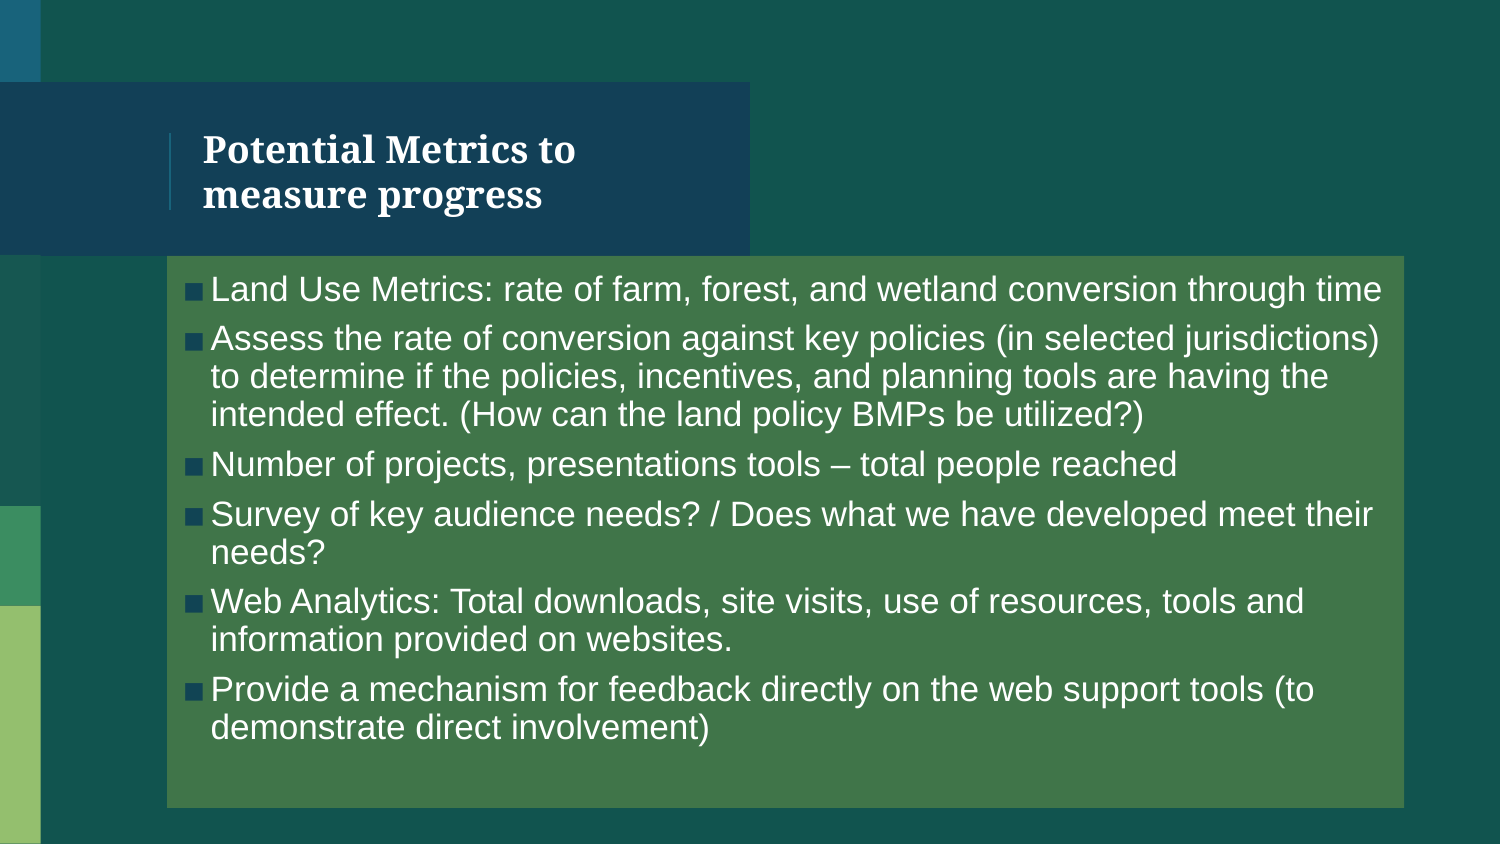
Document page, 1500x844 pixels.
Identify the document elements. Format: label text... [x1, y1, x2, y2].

text_box Land Use Metrics: rate of farm, forest, and wetland conversion through time Assess the rate of conversion against key policies (in selected jurisdictions) to determine if the policies, incentives, and planning tools are having the intended effect. (How can the land policy BMPs be utilized?) Number of projects, presentations tools – total people reached Survey of key audience needs? / Does what we have developed meet their needs? Web Analytics: Total downloads, site visits, use of resources, tools and information provided on websites. Provide a mechanism for feedback directly on the web support tools (to demonstrate direct involvement) [167, 255, 1405, 808]
title Potential Metrics to measure progress [187, 87, 715, 255]
